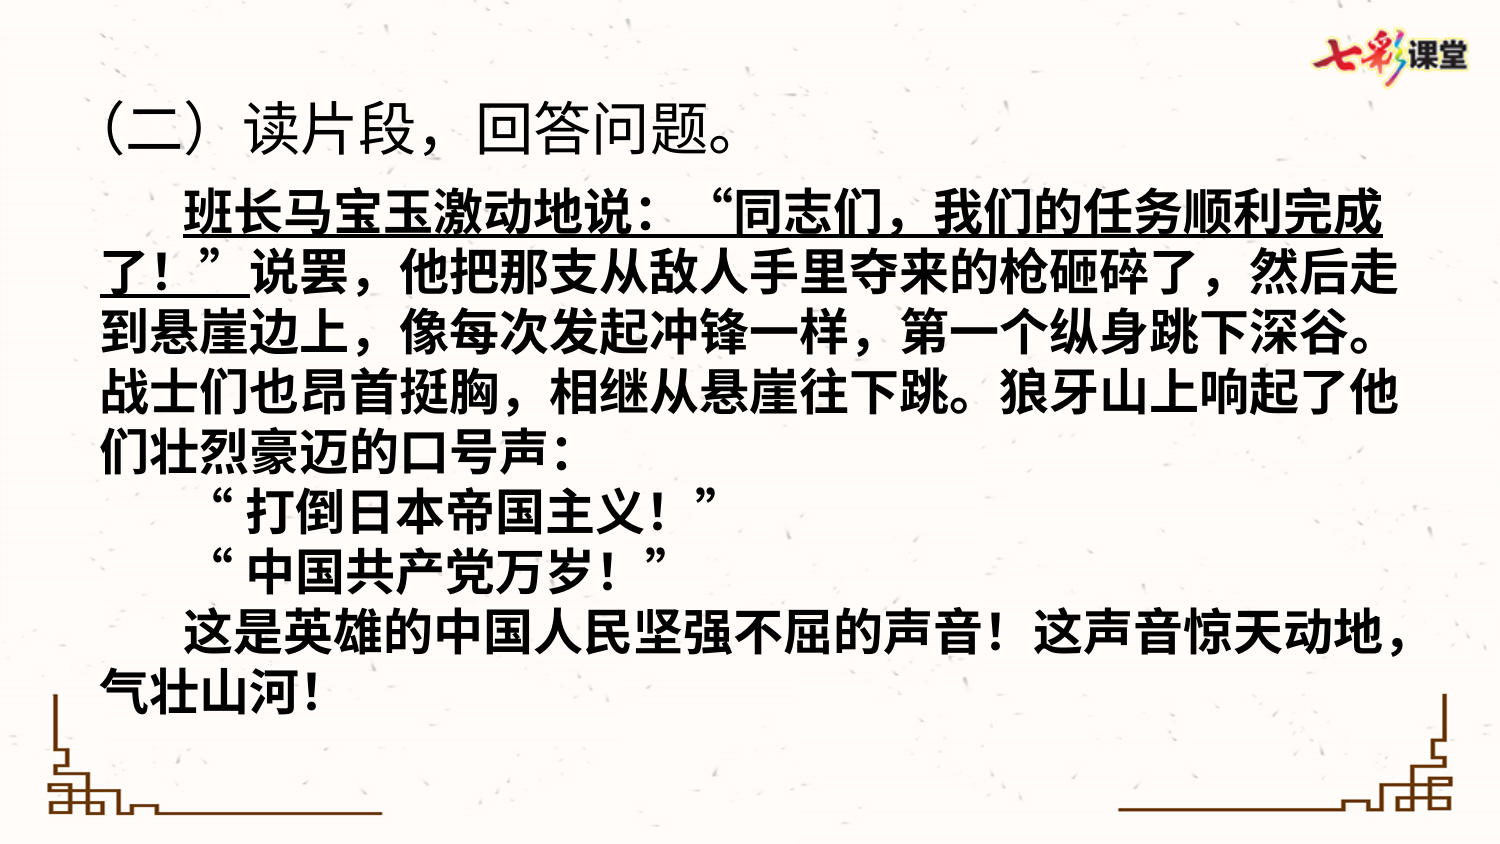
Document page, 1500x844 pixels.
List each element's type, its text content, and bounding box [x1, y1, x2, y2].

picture [0, 0, 1500, 844]
text_box （二）读片段，回答问题。 [52, 85, 782, 170]
text_box 班长马宝玉激动地说：“同志们，我们的任务顺利完成了！”说罢，他把那支从敌人手里夺来的枪砸碎了，然后走到悬崖边上，像每次发起冲锋一样，第一个纵身跳下深谷。战士们也昂首挺胸，相继从悬崖往下跳。狼牙山上响起了他们壮烈豪迈的口号声： “打倒日本帝国主义！” “中国共产党万岁！” 这是英雄的中国人民坚强不屈的声音！这声音惊天动地，气壮山河！ [85, 173, 1417, 728]
